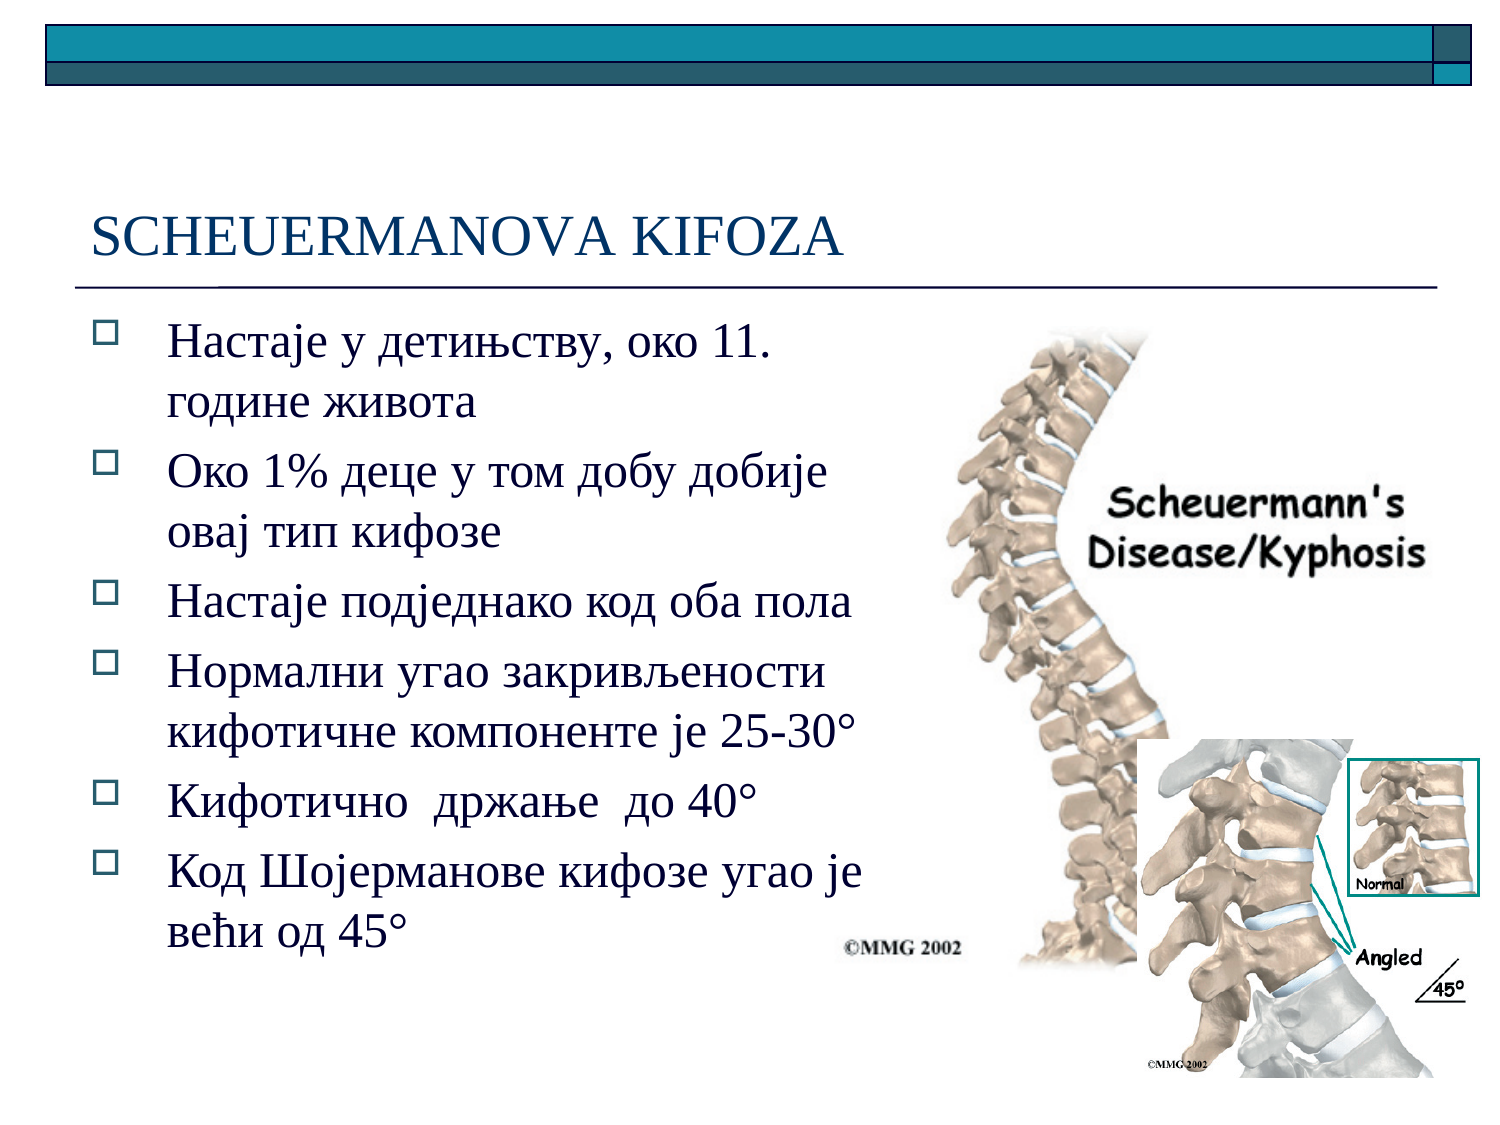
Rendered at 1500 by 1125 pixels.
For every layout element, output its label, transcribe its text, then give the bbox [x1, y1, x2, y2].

list Настаје у детињству, око 11. године живота Око 1% деце у том добу добије овај тип кифозе Настаје подједнако код оба пола Нормални угао закривљености кифотичне компоненте је 25-30° Кифотично држање до 40° Код Шојерманове кифозе угао је већи од 45° [75, 299, 916, 1006]
title SCHEUERMANOVА KIFOZА [75, 87, 1425, 275]
picture [808, 325, 1482, 1078]
